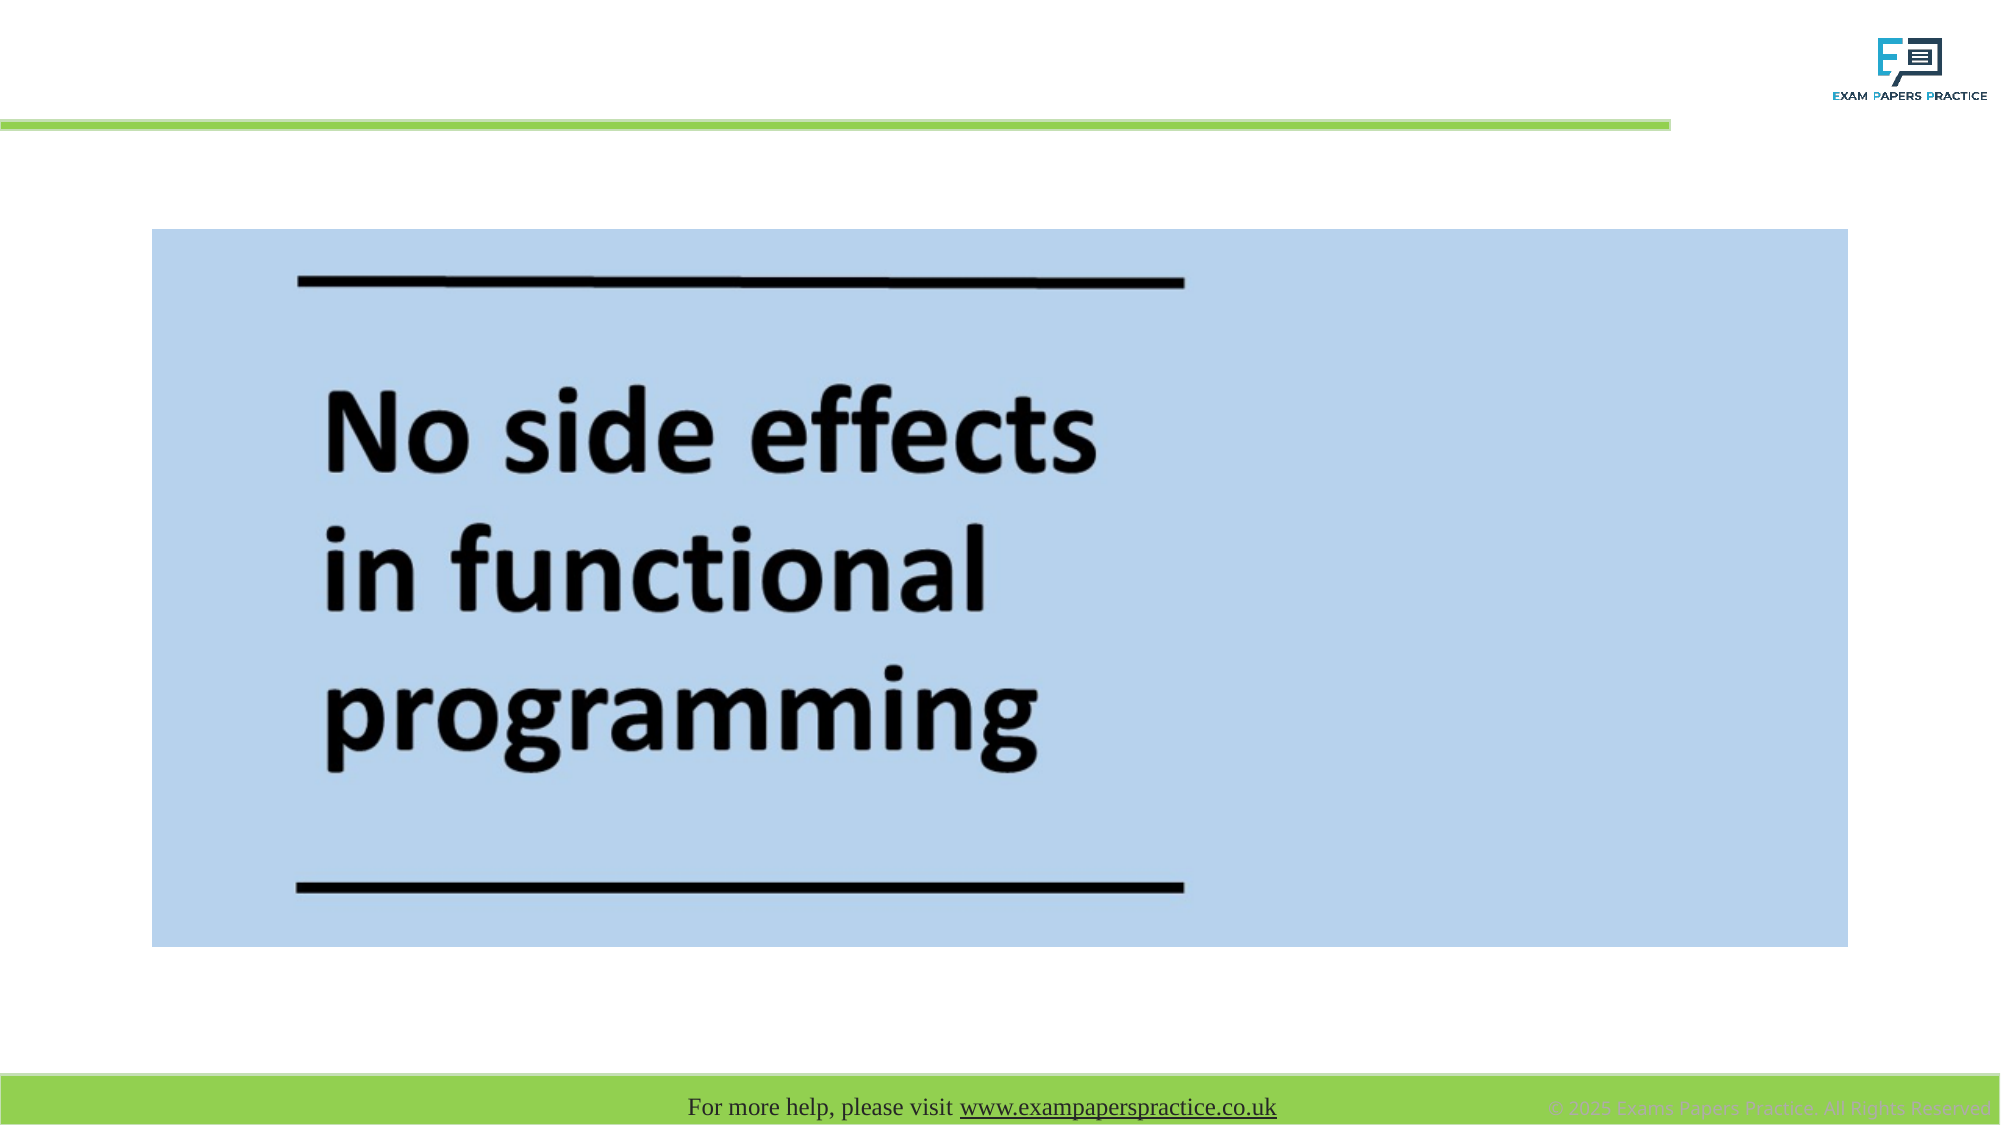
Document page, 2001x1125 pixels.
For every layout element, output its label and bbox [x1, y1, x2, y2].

picture [152, 229, 1848, 947]
